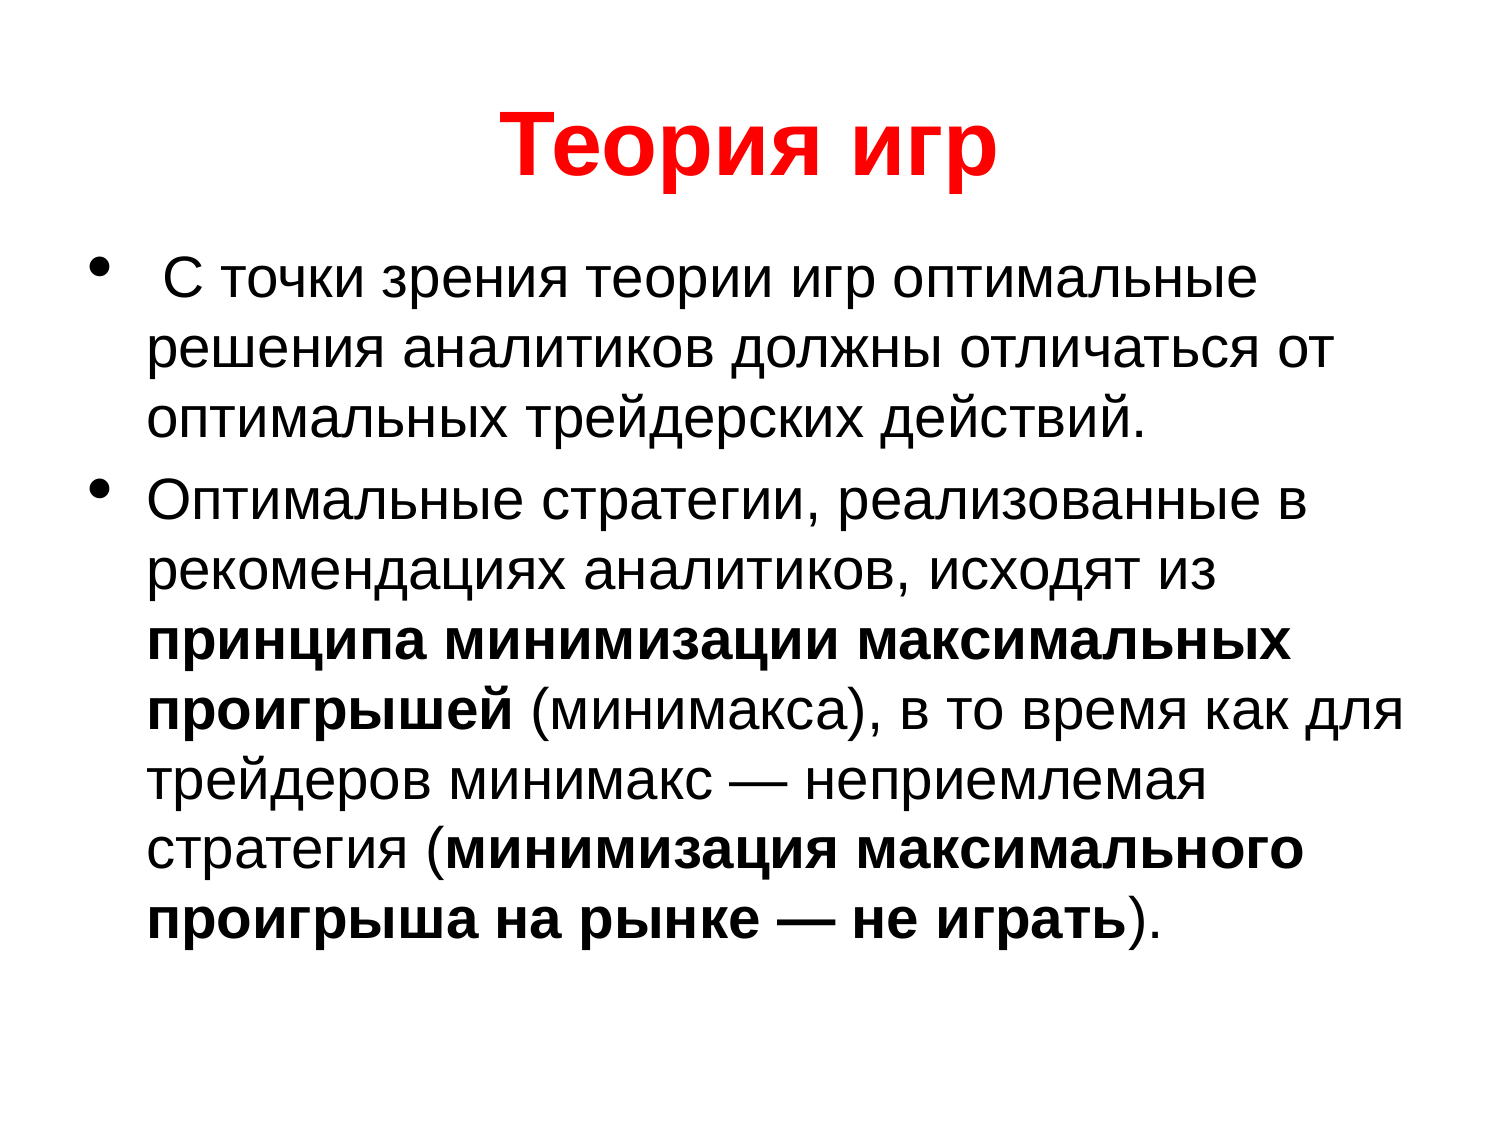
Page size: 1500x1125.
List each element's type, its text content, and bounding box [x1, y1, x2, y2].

text_box Теория игр [75, 45, 1425, 231]
text_box С точки зрения теории игр оптимальные решения аналитиков должны отличаться от оптимальных трейдерских действий. Оптимальные стратегии, реализованные в рекомендациях аналитиков, исходят из принципа минимизации максимальных проигрышей (минимакса), в то время как для трейдеров минимакс — неприемлемая стратегия (минимизация максимального проигрыша на рынке — не играть). [75, 231, 1425, 1005]
